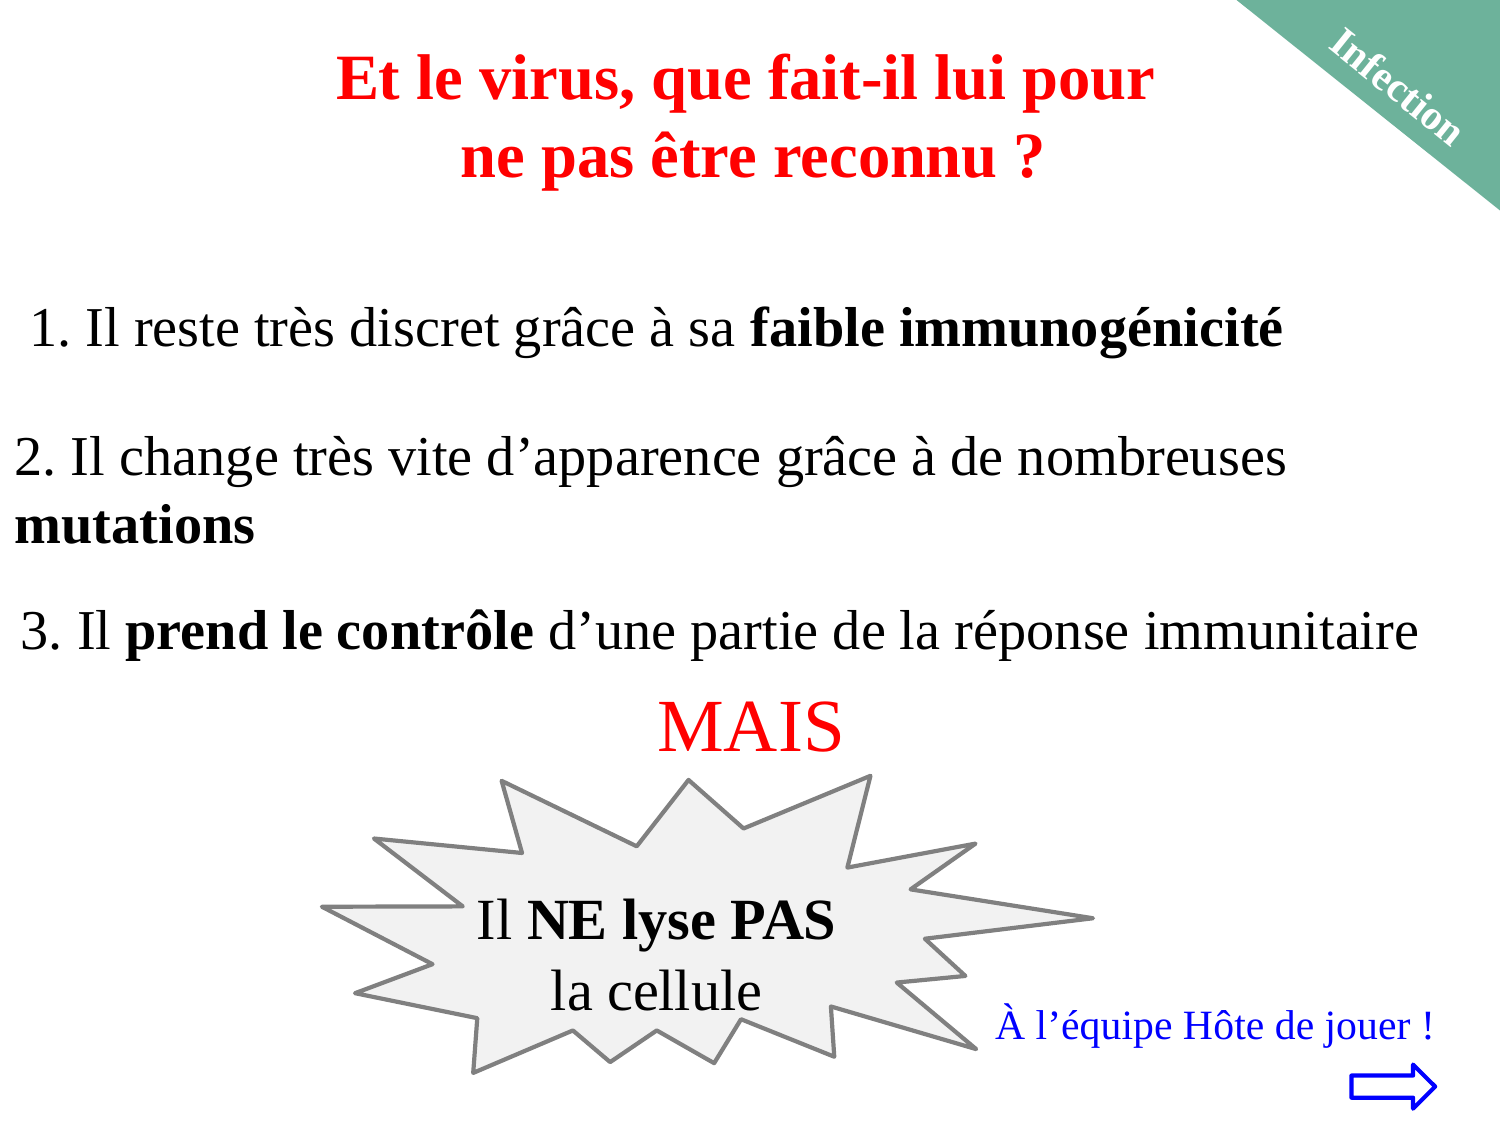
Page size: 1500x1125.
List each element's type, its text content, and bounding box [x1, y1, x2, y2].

text_box 2. Il change très vite d’apparence grâce à de nombreuses mutations [0, 412, 1500, 562]
text_box [319, 904, 443, 1014]
text_box Et le virus, que fait-il lui pour ne pas être reconnu ? [3, 28, 1479, 198]
text_box MAIS [0, 669, 1500, 775]
text_box 3. Il prend le contrôle d’une partie de la réponse immunitaire [6, 586, 1464, 669]
text_box [1349, 1062, 1438, 1111]
text_box [371, 775, 1096, 1052]
text_box Il NE lyse PAS la cellule [443, 874, 871, 1030]
text_box Infection [1305, 0, 1500, 204]
text_box [1233, 0, 1500, 214]
text_box [762, 1030, 837, 1059]
text_box [471, 1030, 737, 1075]
text_box 1. Il reste très discret grâce à sa faible immunogénicité [14, 282, 1300, 366]
text_box À l’équipe Hôte de jouer ! [980, 990, 1451, 1055]
